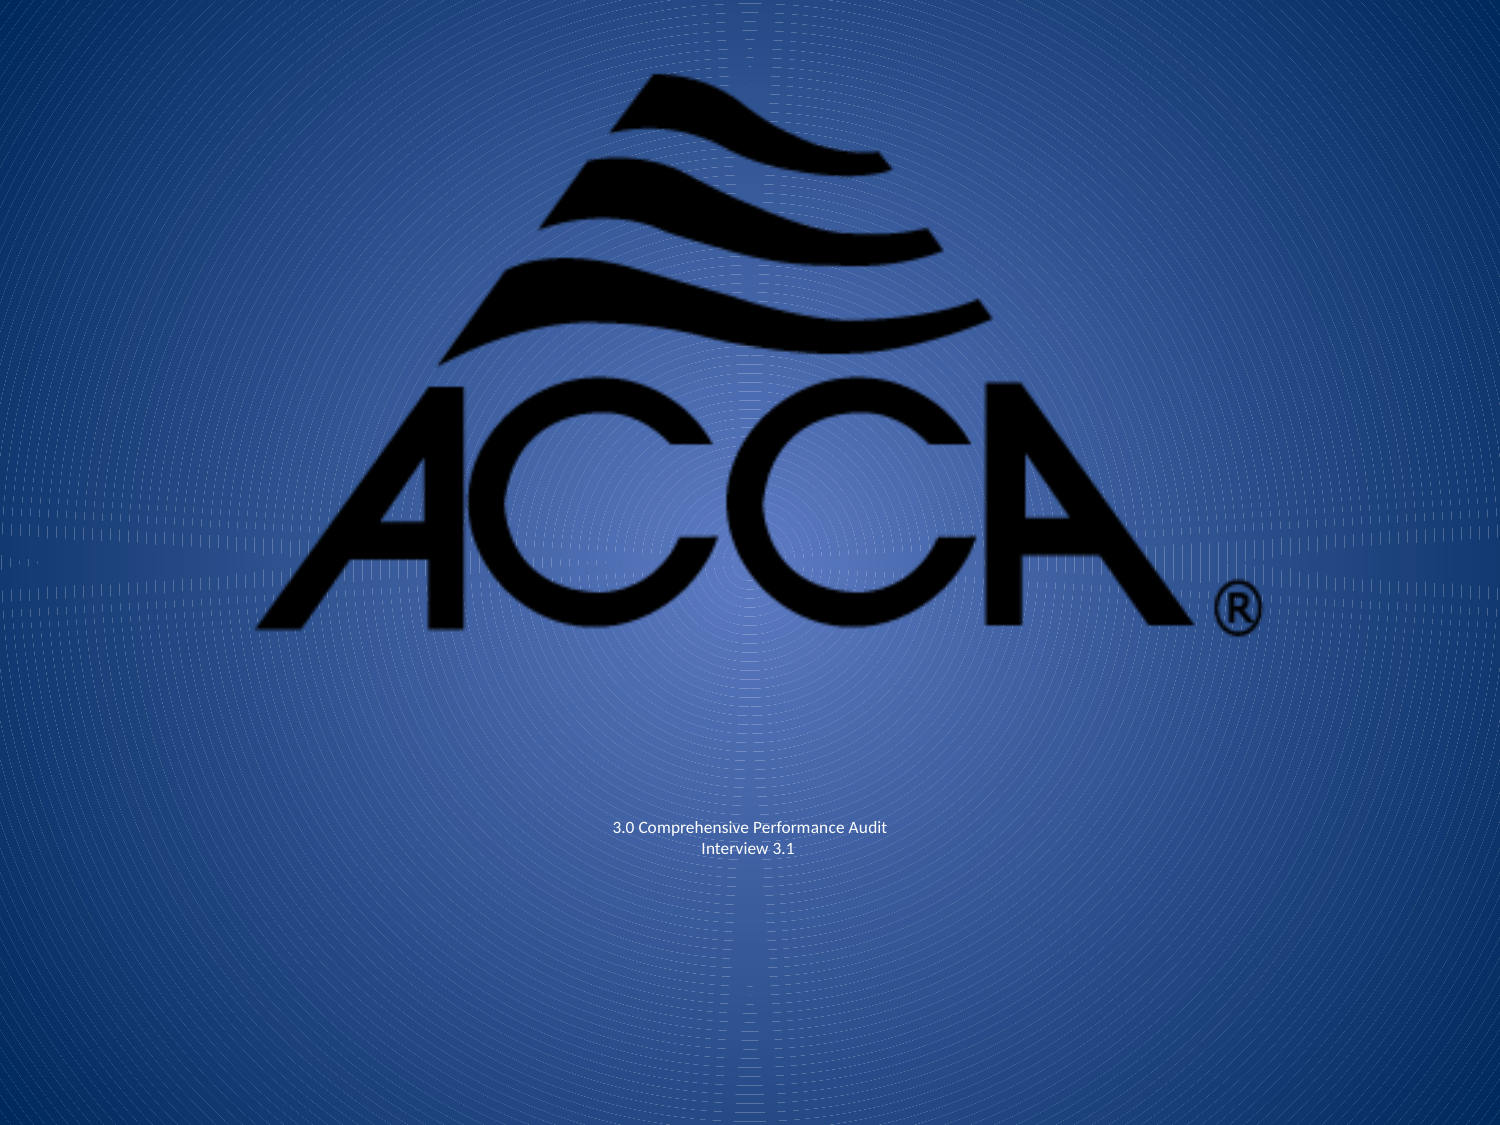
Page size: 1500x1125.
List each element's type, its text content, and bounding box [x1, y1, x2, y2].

picture [208, 12, 1306, 726]
title 3.0 Comprehensive Performance Audit Interview 3.1 [12, 787, 1488, 888]
